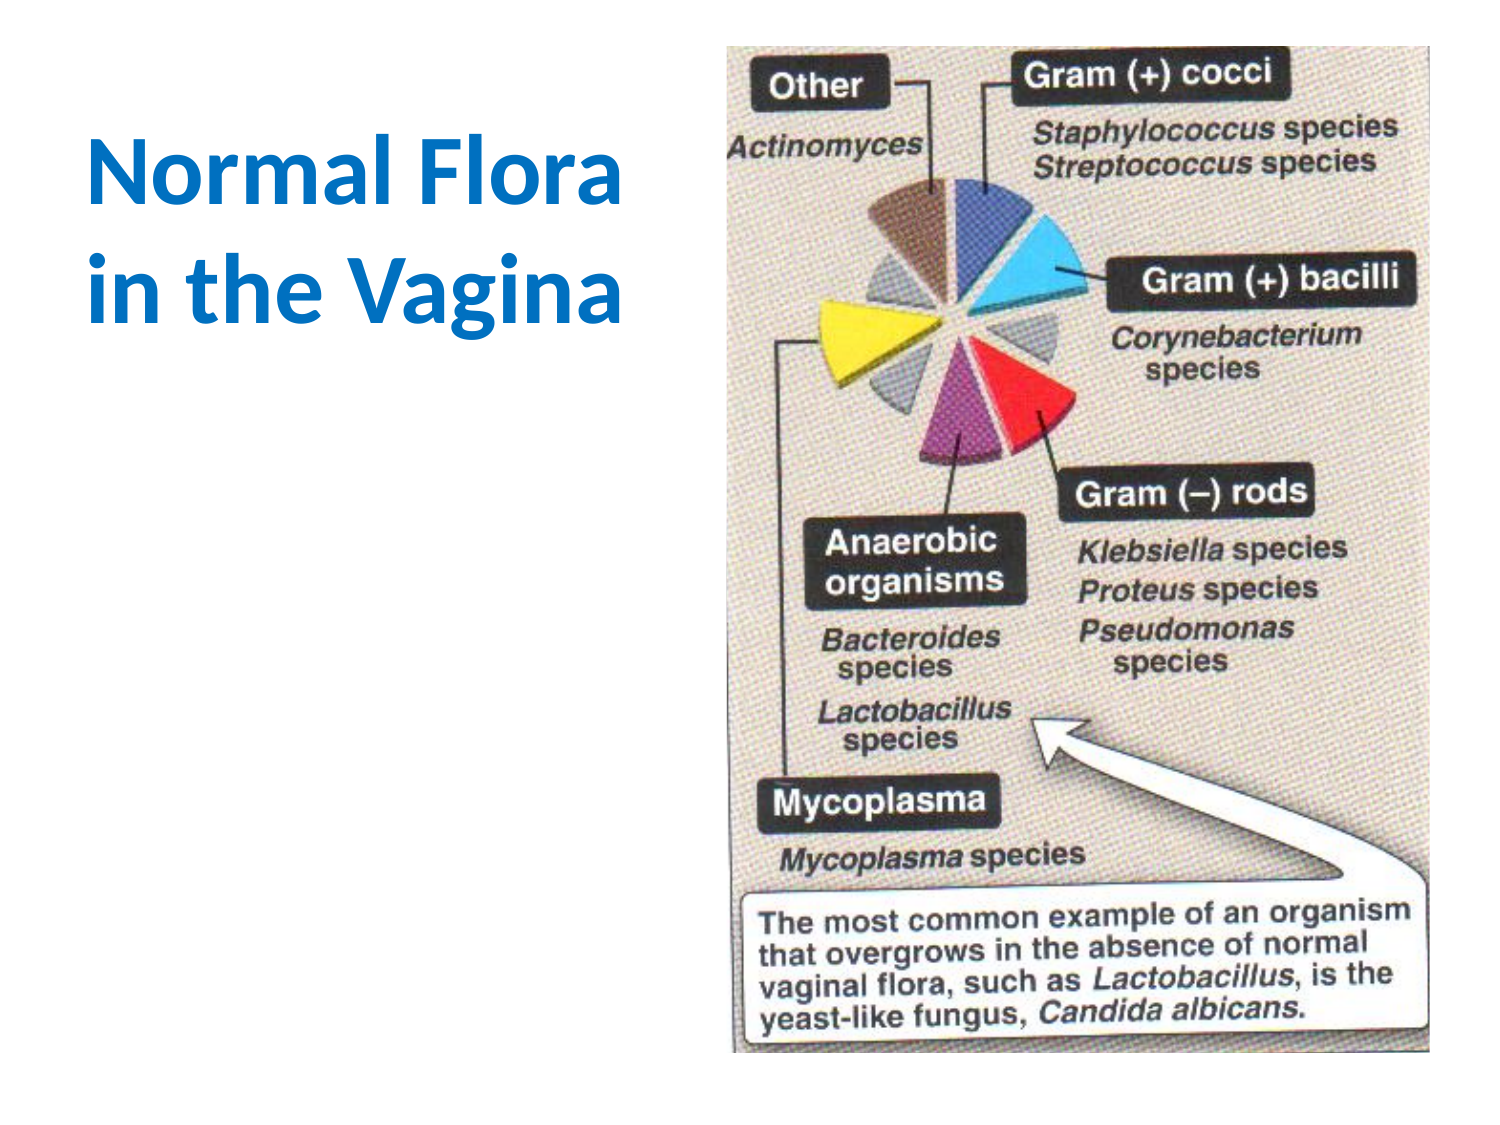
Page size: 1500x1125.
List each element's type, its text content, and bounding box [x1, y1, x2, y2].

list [726, 46, 1430, 1053]
title Normal Flora in the Vagina [70, 82, 652, 352]
